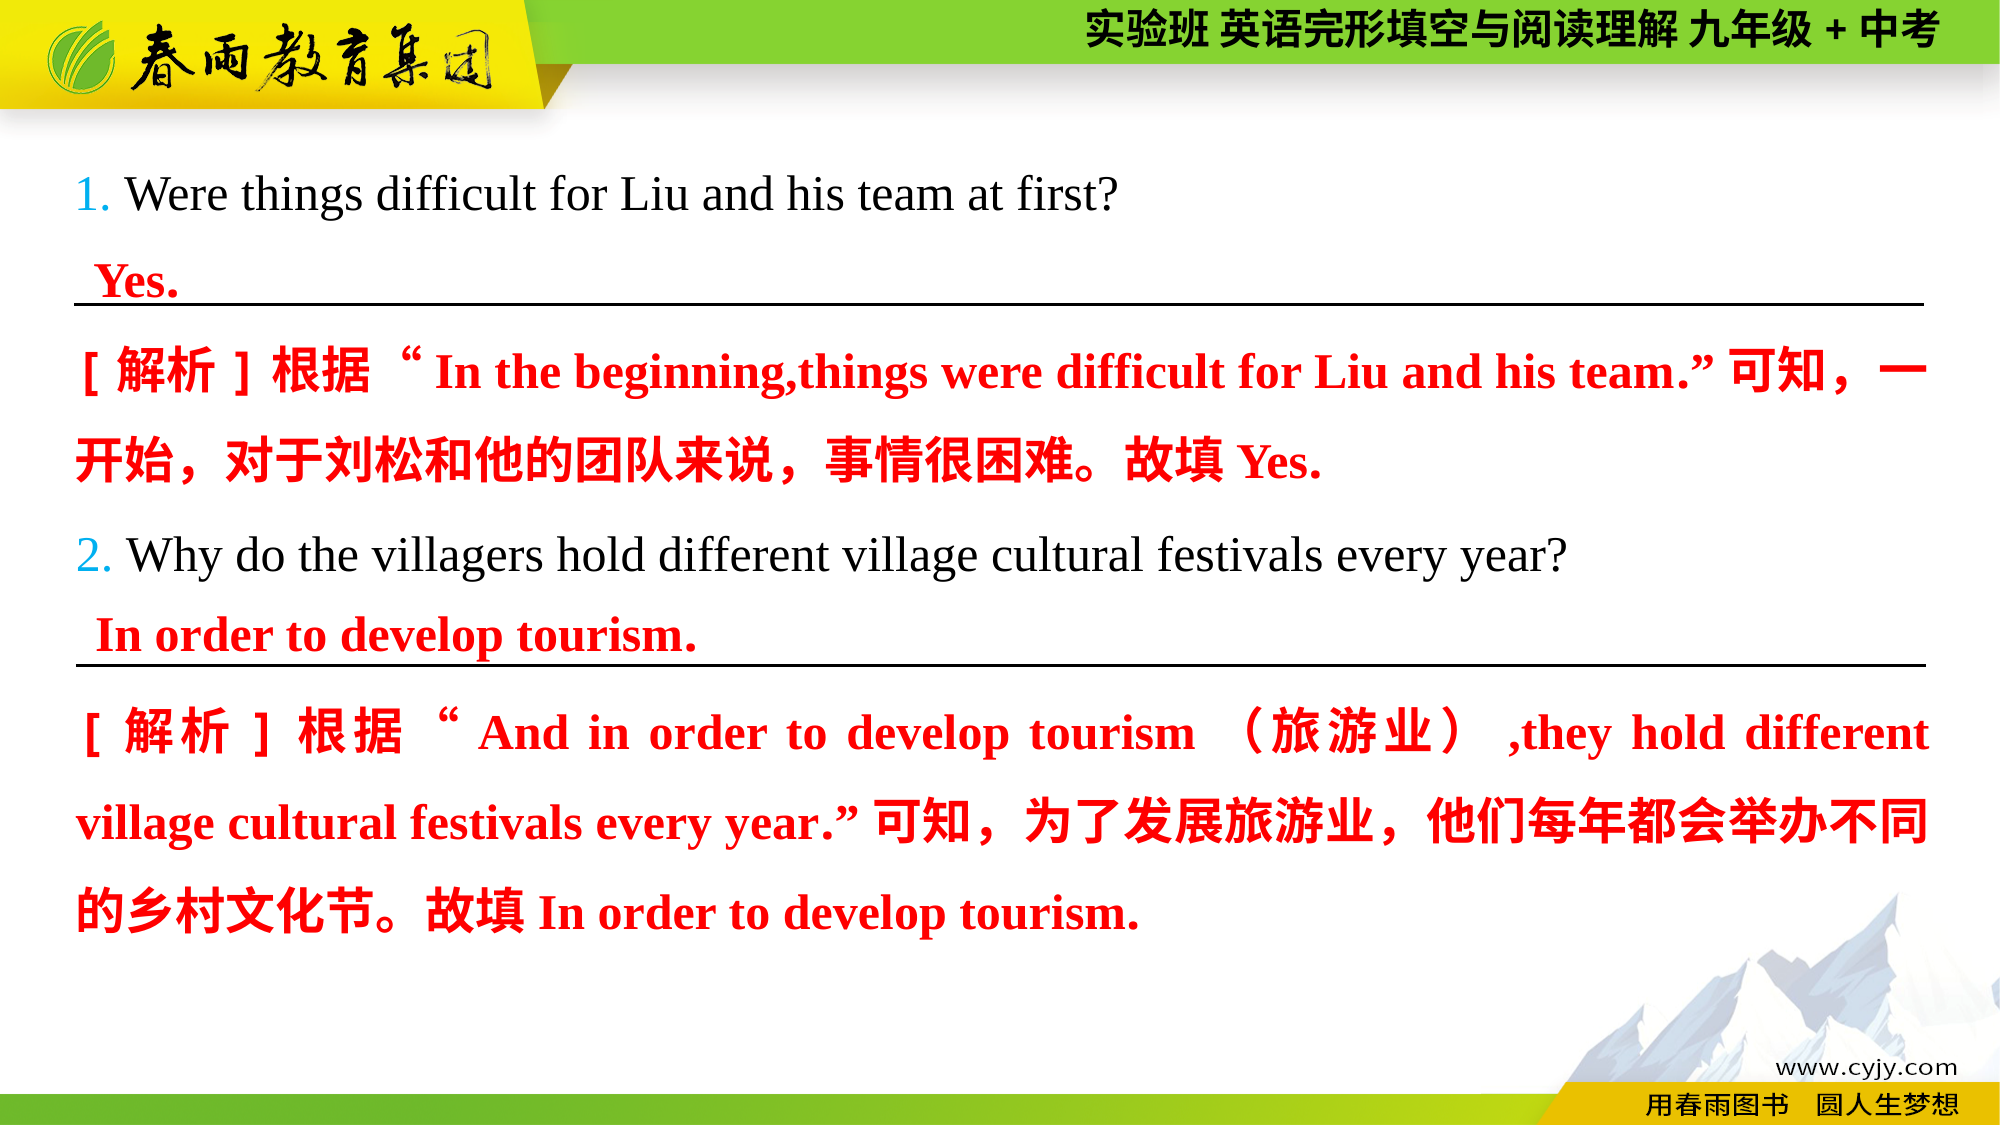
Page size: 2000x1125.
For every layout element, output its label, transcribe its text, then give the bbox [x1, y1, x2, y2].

picture [0, 0, 2000, 1125]
text_box [解析]根据“In the beginning,things were difficult for Liu and his team.”可知，一开始，对于刘松和他的团队来说，事情很困难。故填Yes. [59, 300, 1944, 496]
text_box 2. Why do the villagers hold different village cultural festivals every year? __________________________________________________________________________ [60, 483, 1945, 679]
list 1. Were things difficult for Liu and his team at first? __________________________________________________________________________ [59, 122, 1944, 300]
text_box [解析]根据“And in order to develop tourism（旅游业）,they hold different village cultural festivals every year.”可知，为了发展旅游业，他们每年都会举办不同的乡村文化节。故填In order to develop tourism. [60, 679, 1945, 947]
text_box Yes. [78, 210, 1944, 300]
